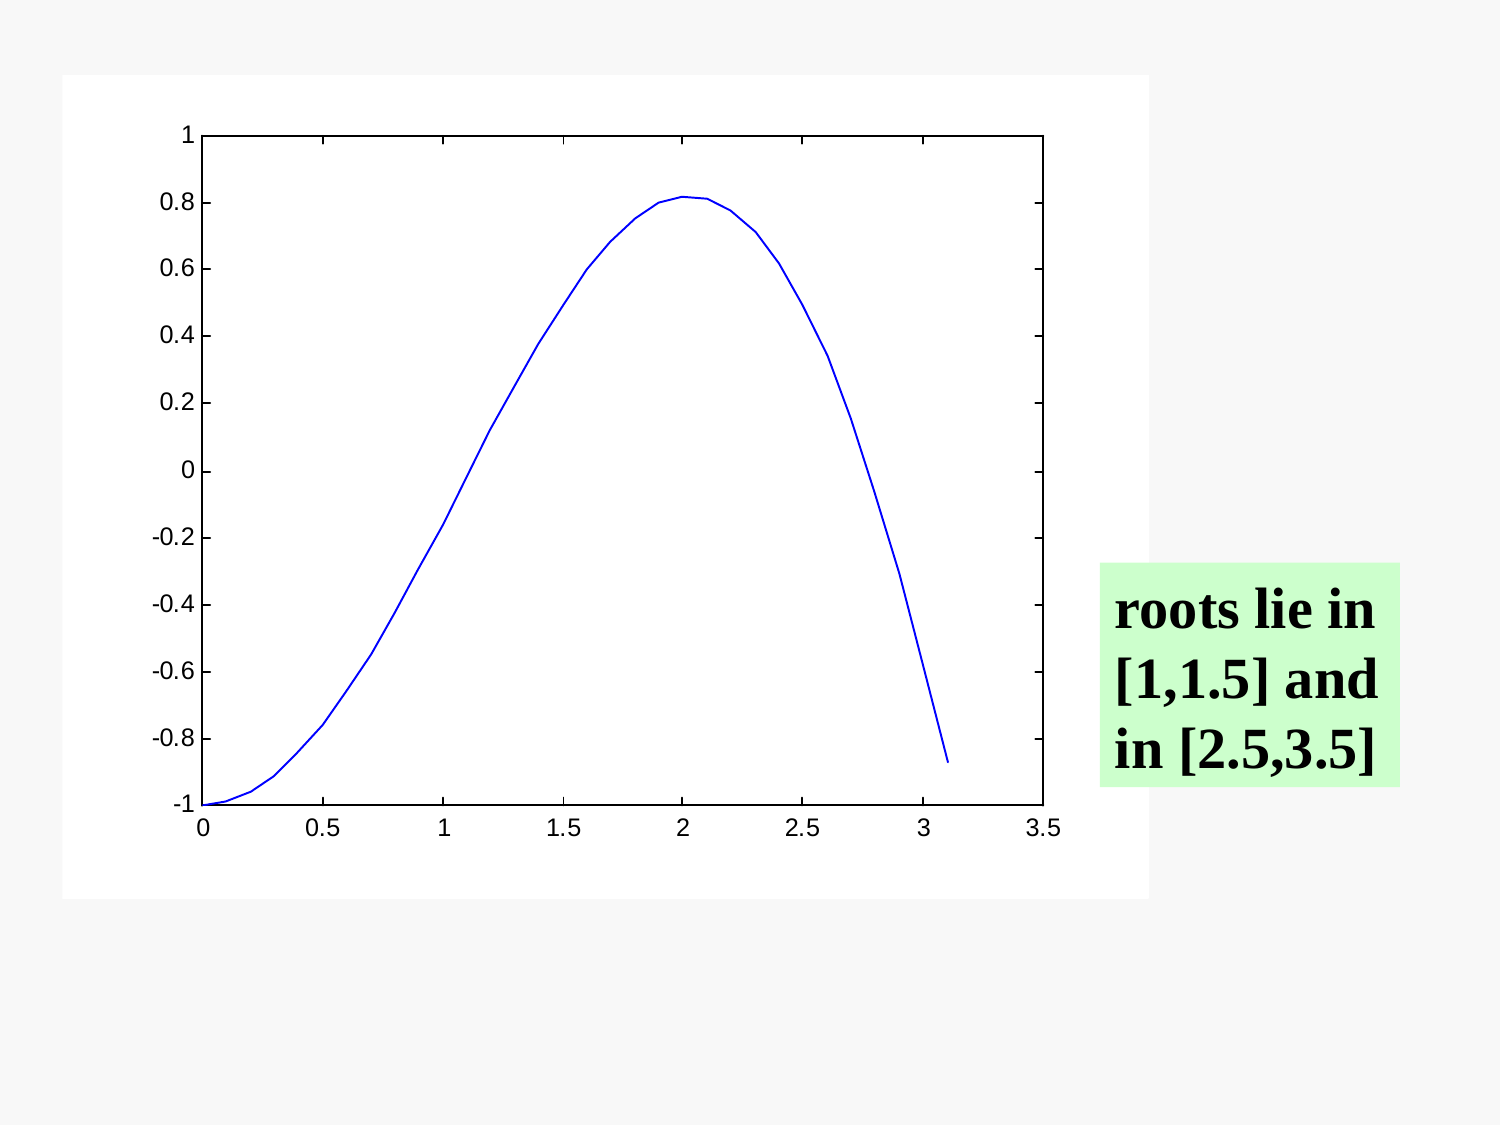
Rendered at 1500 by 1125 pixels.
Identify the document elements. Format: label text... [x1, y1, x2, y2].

picture [62, 74, 1151, 900]
text_box roots lie in [1,1.5] and in [2.5,3.5] [1154, 562, 1400, 788]
